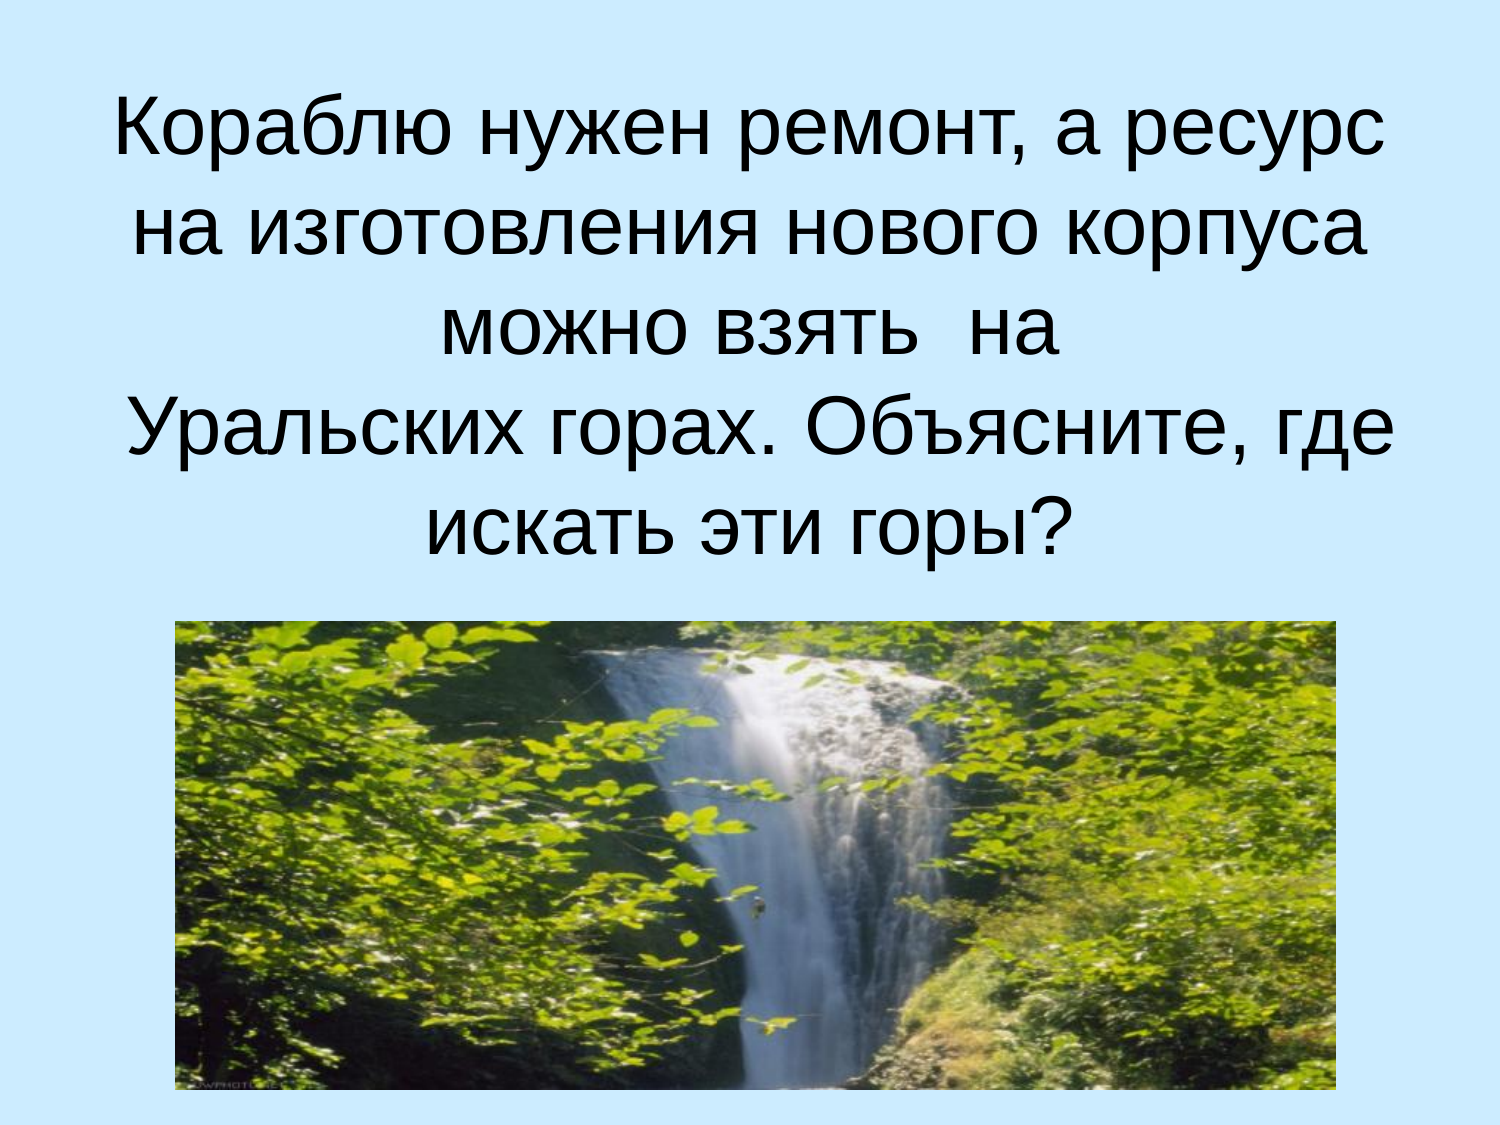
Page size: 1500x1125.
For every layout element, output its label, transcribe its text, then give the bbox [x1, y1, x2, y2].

title Кораблю нужен ремонт, а ресурс на изготовления нового корпуса можно взять на Уральских горах. Объясните, где искать эти горы? [74, 44, 1426, 598]
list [175, 620, 1337, 1091]
